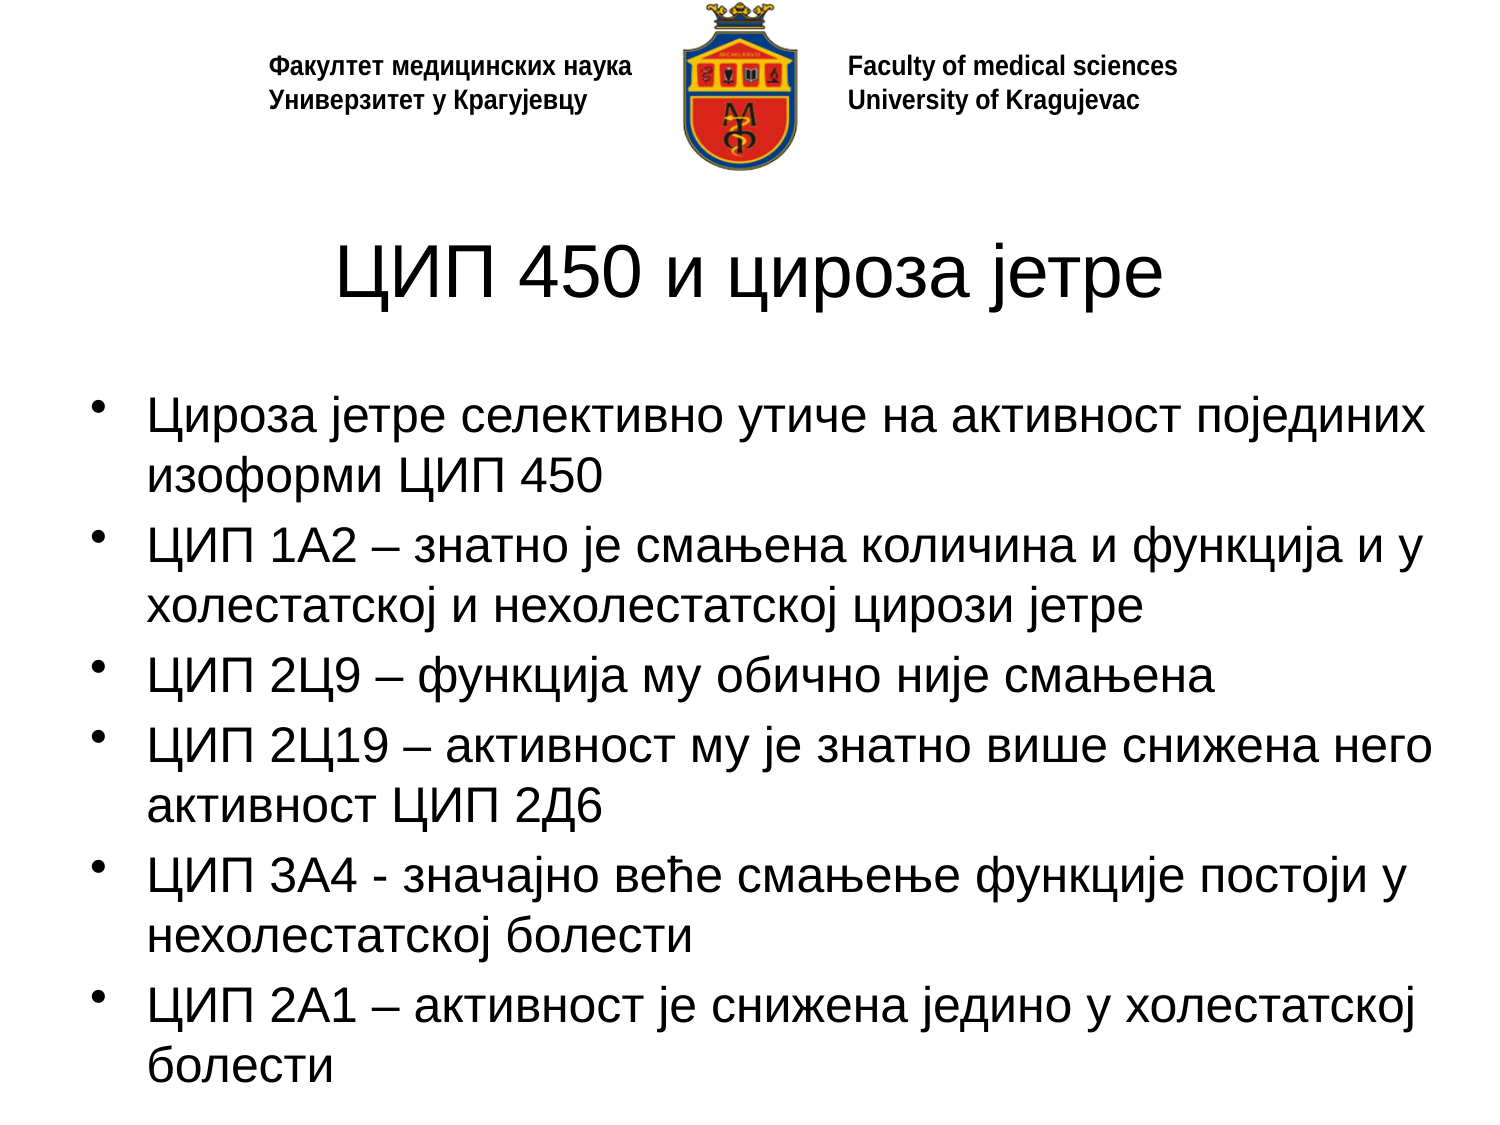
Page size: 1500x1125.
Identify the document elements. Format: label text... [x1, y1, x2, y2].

title ЦИП 450 и цироза јетре [74, 173, 1426, 362]
list Цироза јетре селективно утиче на активност појединих изоформи ЦИП 450 ЦИП 1А2 – знатно је смањена количина и функција и у холестатској и нехолестатској цирози јетре ЦИП 2Ц9 – функција му обично није смањена ЦИП 2Ц19 – активност му је знатно више снижена него активност ЦИП 2Д6 ЦИП 3А4 - значајно веће смањење функције постоји у нехолестатској болести ЦИП 2А1 – активност је снижена једино у холестатској болести [74, 374, 1459, 1118]
